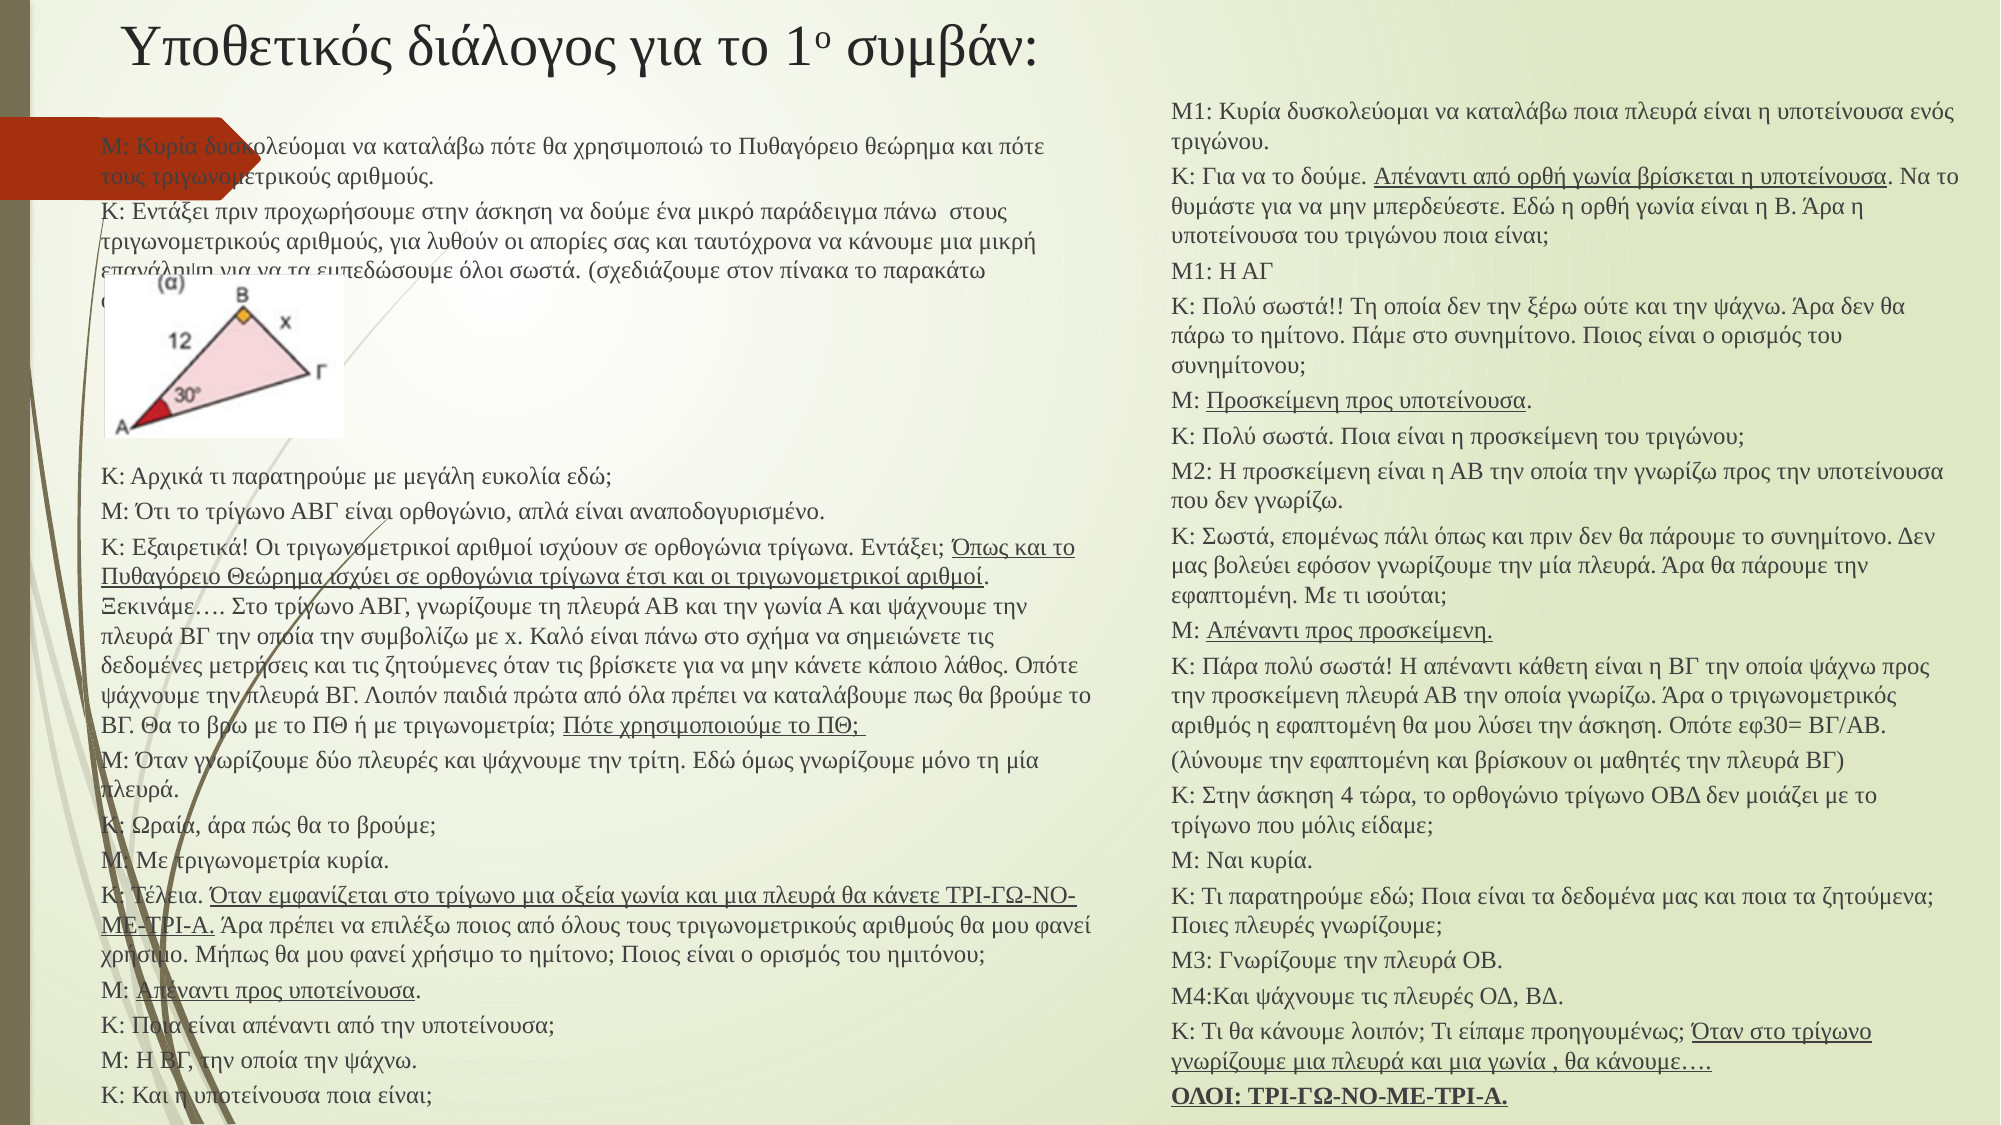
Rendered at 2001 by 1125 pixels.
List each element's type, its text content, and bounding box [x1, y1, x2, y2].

picture [103, 273, 345, 438]
list Μ: Κυρία δυσκολεύομαι να καταλάβω πότε θα χρησιμοποιώ το Πυθαγόρειο θεώρημα και πότε τους τριγωνομετρικούς αριθμούς. Κ: Εντάξει πριν προχωρήσουμε στην άσκηση να δούμε ένα μικρό παράδειγμα πάνω στους τριγωνομετρικούς αριθμούς, για λυθούν οι απορίες σας και ταυτόχρονα να κάνουμε μια μικρή επανάληψη για να τα εμπεδώσουμε όλοι σωστά. (σχεδιάζουμε στον πίνακα το παρακάτω ορθογώνιο τρίγωνο) Κ: Αρχικά τι παρατηρούμε με μεγάλη ευκολία εδώ; Μ: Ότι το τρίγωνο ΑΒΓ είναι ορθογώνιο, απλά είναι αναποδογυρισμένο. Κ: Εξαιρετικά! Οι τριγωνομετρικοί αριθμοί ισχύουν σε ορθογώνια τρίγωνα. Εντάξει; Όπως και το Πυθαγόρειο Θεώρημα ισχύει σε ορθογώνια τρίγωνα έτσι και οι τριγωνομετρικοί αριθμοί. Ξεκινάμε…. Στο τρίγωνο ΑΒΓ, γνωρίζουμε τη πλευρά ΑΒ και την γωνία Α και ψάχνουμε την πλευρά ΒΓ την οποία την συμβολίζω με x. Καλό είναι πάνω στο σχήμα να σημειώνετε τις δεδομένες μετρήσεις και τις ζητούμενες όταν τις βρίσκετε για να μην κάνετε κάποιο λάθος. Οπότε ψάχνουμε την πλευρά ΒΓ. Λοιπόν παιδιά πρώτα από όλα πρέπει να καταλάβουμε πως θα βρούμε το ΒΓ. Θα το βρω με το ΠΘ ή με τριγωνομετρία; Πότε χρησιμοποιούμε το ΠΘ; Μ: Όταν γνωρίζουμε δύο πλευρές και ψάχνουμε την τρίτη. Εδώ όμως γνωρίζουμε μόνο τη μία πλευρά. Κ: Ωραία, άρα πώς θα το βρούμε; Μ: Με τριγωνομετρία κυρία. Κ: Τέλεια. Όταν εμφανίζεται στο τρίγωνο μια οξεία γωνία και μια πλευρά θα κάνετε ΤΡΙ-ΓΩ-ΝΟ-ΜΕ-ΤΡΙ-Α. Άρα πρέπει να επιλέξω ποιος από όλους τους τριγωνομετρικούς αριθμούς θα μου φανεί χρήσιμο. Μήπως θα μου φανεί χρήσιμο το ημίτονο; Ποιος είναι ο ορισμός του ημιτόνου; Μ: Απέναντι προς υποτείνουσα. Κ: Ποια είναι απέναντι από την υποτείνουσα; Μ: Η ΒΓ, την οποία την ψάχνω. Κ: Και η υποτείνουσα ποια είναι; [85, 122, 1110, 1125]
list Μ1: Κυρία δυσκολεύομαι να καταλάβω ποια πλευρά είναι η υποτείνουσα ενός τριγώνου. Κ: Για να το δούμε. Απέναντι από ορθή γωνία βρίσκεται η υποτείνουσα. Να το θυμάστε για να μην μπερδεύεστε. Εδώ η ορθή γωνία είναι η Β. Άρα η υποτείνουσα του τριγώνου ποια είναι; Μ1: Η ΑΓ Κ: Πολύ σωστά!! Τη οποία δεν την ξέρω ούτε και την ψάχνω. Άρα δεν θα πάρω το ημίτονο. Πάμε στο συνημίτονο. Ποιος είναι ο ορισμός του συνημίτονου; Μ: Προσκείμενη προς υποτείνουσα. Κ: Πολύ σωστά. Ποια είναι η προσκείμενη του τριγώνου; Μ2: Η προσκείμενη είναι η ΑΒ την οποία την γνωρίζω προς την υποτείνουσα που δεν γνωρίζω. Κ: Σωστά, επομένως πάλι όπως και πριν δεν θα πάρουμε το συνημίτονο. Δεν μας βολεύει εφόσον γνωρίζουμε την μία πλευρά. Άρα θα πάρουμε την εφαπτομένη. Με τι ισούται; Μ: Απέναντι προς προσκείμενη. Κ: Πάρα πολύ σωστά! Η απέναντι κάθετη είναι η ΒΓ την οποία ψάχνω προς την προσκείμενη πλευρά ΑΒ την οποία γνωρίζω. Άρα ο τριγωνομετρικός αριθμός η εφαπτομένη θα μου λύσει την άσκηση. Οπότε εφ30= ΒΓ/ΑΒ. (λύνουμε την εφαπτομένη και βρίσκουν οι μαθητές την πλευρά ΒΓ) Κ: Στην άσκηση 4 τώρα, το ορθογώνιο τρίγωνο ΟΒΔ δεν μοιάζει με το τρίγωνο που μόλις είδαμε; Μ: Ναι κυρία. Κ: Τι παρατηρούμε εδώ; Ποια είναι τα δεδομένα μας και ποια τα ζητούμενα; Ποιες πλευρές γνωρίζουμε; Μ3: Γνωρίζουμε την πλευρά ΟΒ. Μ4:Και ψάχνουμε τις πλευρές ΟΔ, ΒΔ. Κ: Τι θα κάνουμε λοιπόν; Τι είπαμε προηγουμένως; Όταν στο τρίγωνο γνωρίζουμε μια πλευρά και μια γωνία , θα κάνουμε…. ΟΛΟΙ: ΤΡΙ-ΓΩ-ΝΟ-ΜΕ-ΤΡΙ-Α. [1156, 87, 1977, 1125]
title Υποθετικός διάλογος για το 1ο συμβάν: [23, 0, 1138, 123]
